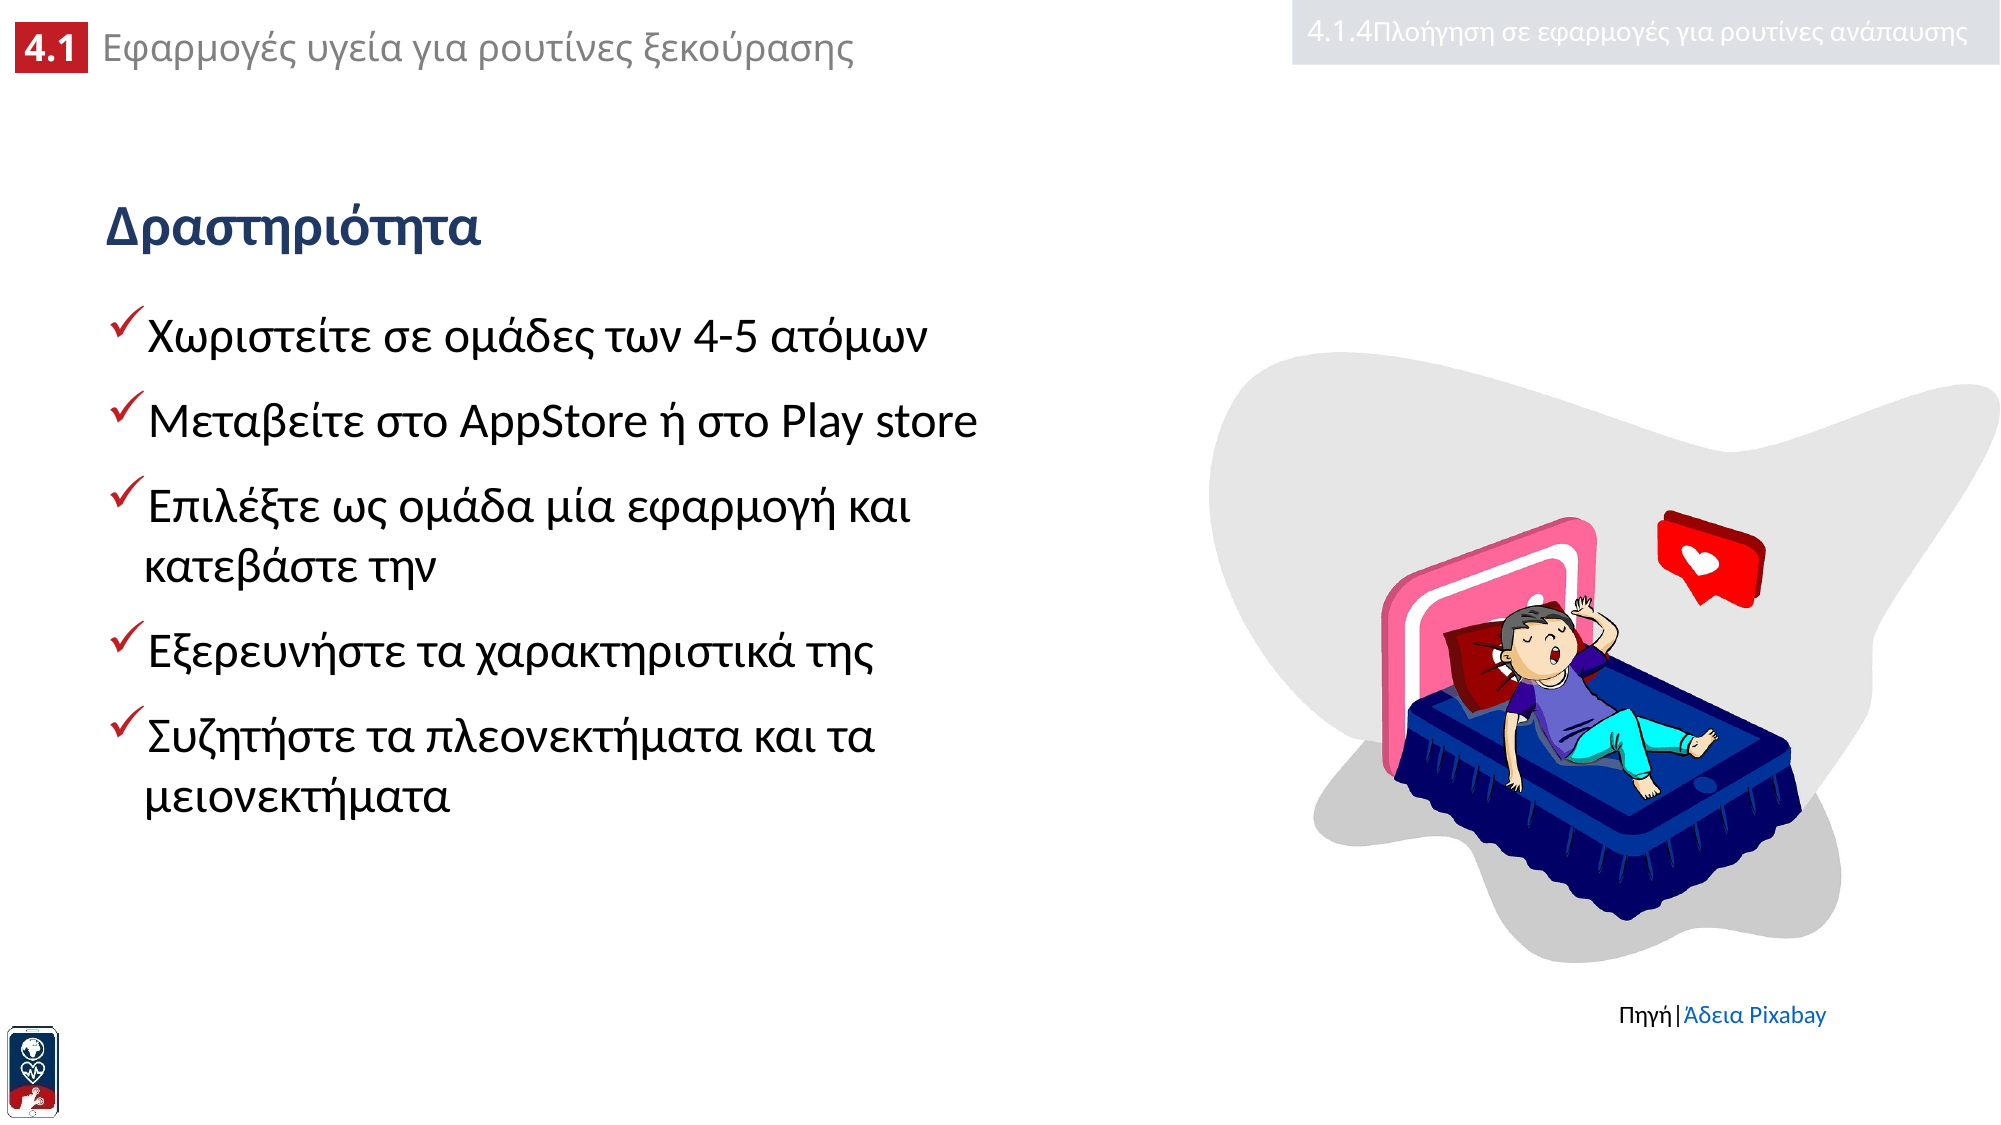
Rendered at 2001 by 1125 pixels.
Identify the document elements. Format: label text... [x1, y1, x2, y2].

title Δραστηριότητα [91, 177, 1961, 276]
list Χωριστείτε σε ομάδες των 4-5 ατόμων Μεταβείτε στο AppStore ή στο Play store Επιλέξτε ως ομάδα μία εφαρμογή και κατεβάστε την Εξερευνήστε τα χαρακτηριστικά της Συζητήστε τα πλεονεκτήματα και τα μειονεκτήματα [91, 295, 1134, 1098]
picture [1209, 352, 2000, 963]
text_box 4.1.4Πλοήγηση σε εφαρμογές για ρουτίνες ανάπαυσης [1292, 0, 2000, 65]
text_box Πηγή|Άδεια Pixabay [1604, 991, 2000, 1036]
picture [7, 1026, 59, 1118]
